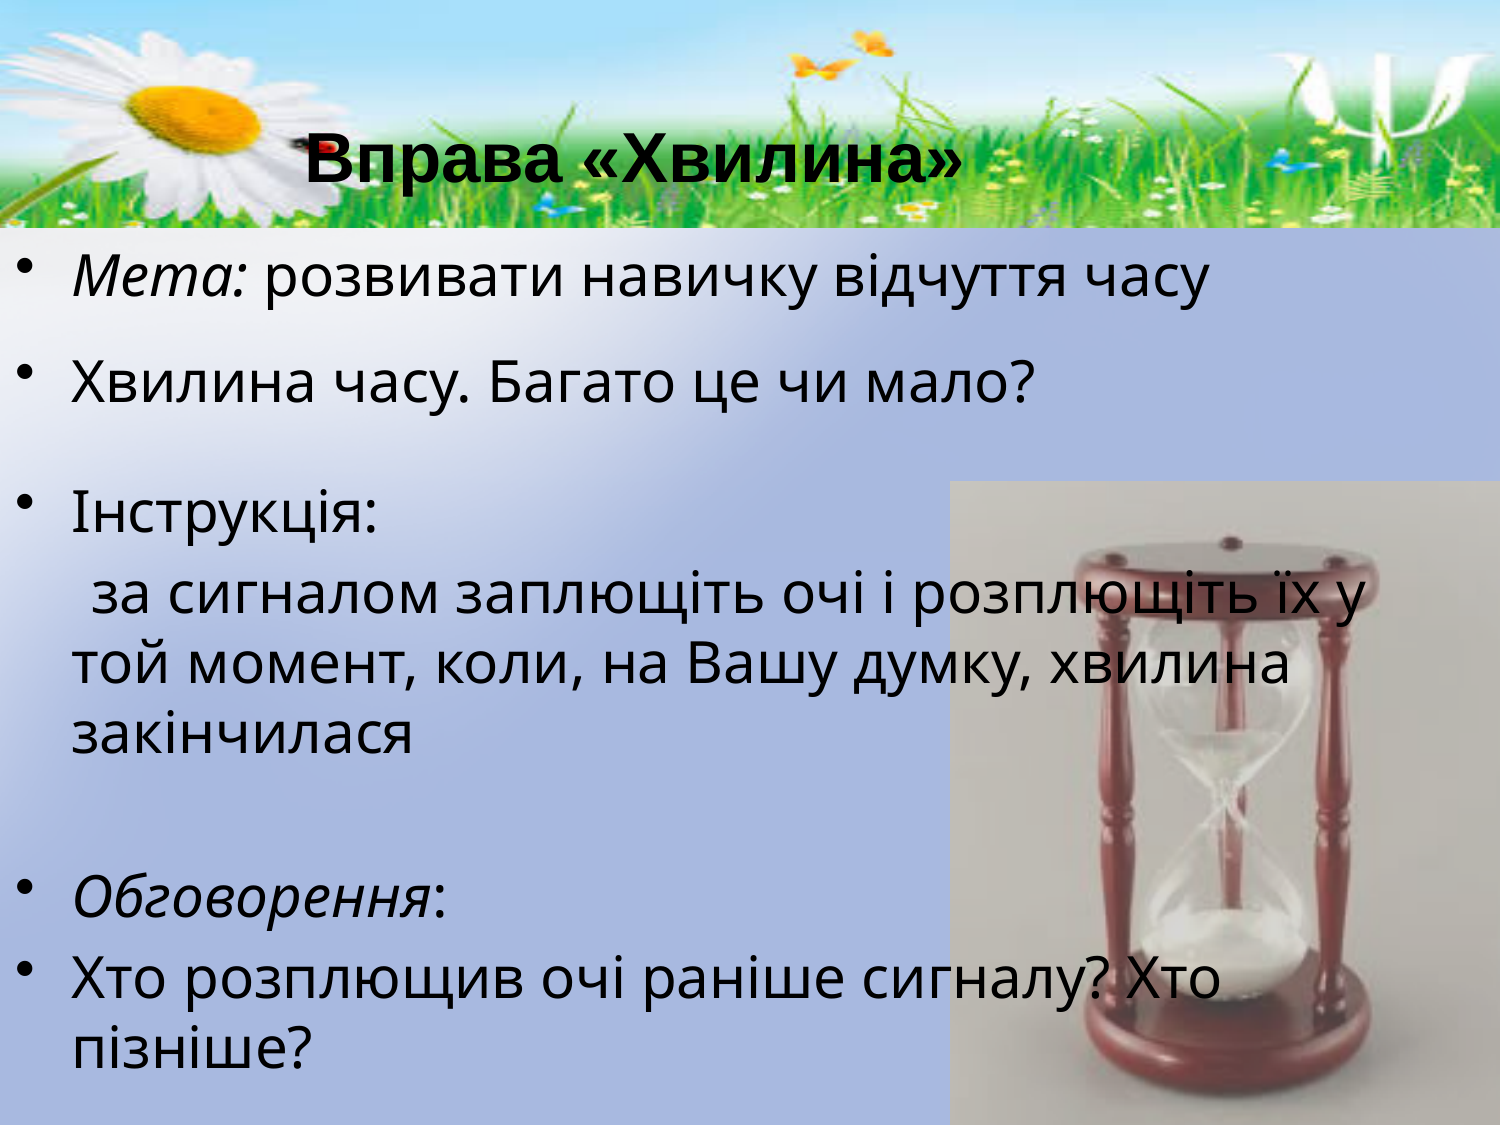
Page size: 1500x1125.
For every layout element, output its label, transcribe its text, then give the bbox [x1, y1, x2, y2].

picture [0, 0, 1500, 1125]
list Мета: розвивати навичку відчуття часу Хвилина часу. Багато це чи мало? Інструкція: за сигналом заплющіть очі і розплющіть їх у той момент, коли, на Вашу думку, хвилина закінчилася Обговорення: Хто розплющив очі раніше сигналу? Хто пізніше? [0, 240, 1400, 1006]
